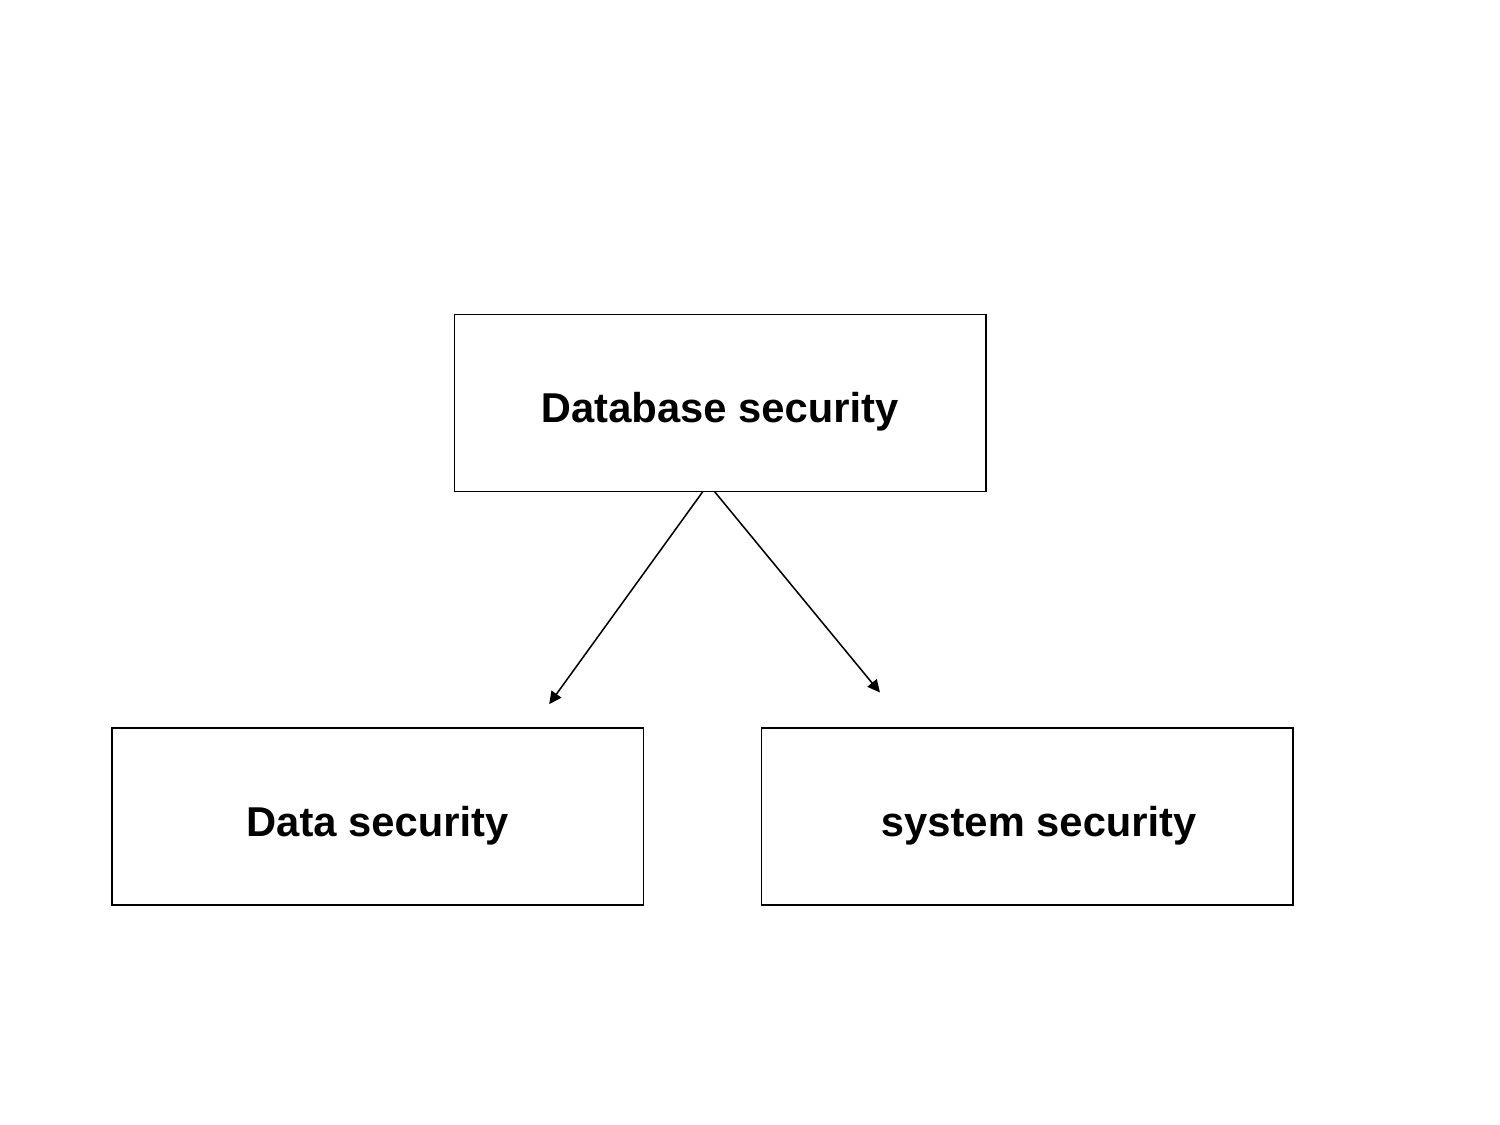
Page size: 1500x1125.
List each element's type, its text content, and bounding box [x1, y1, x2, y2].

text_box [761, 727, 1294, 906]
text_box [112, 727, 644, 906]
text_box [714, 491, 880, 693]
text_box system security [820, 786, 1247, 852]
text_box [454, 314, 987, 492]
text_box [549, 491, 703, 705]
text_box Data security [159, 786, 585, 852]
text_box Database security [501, 373, 928, 439]
